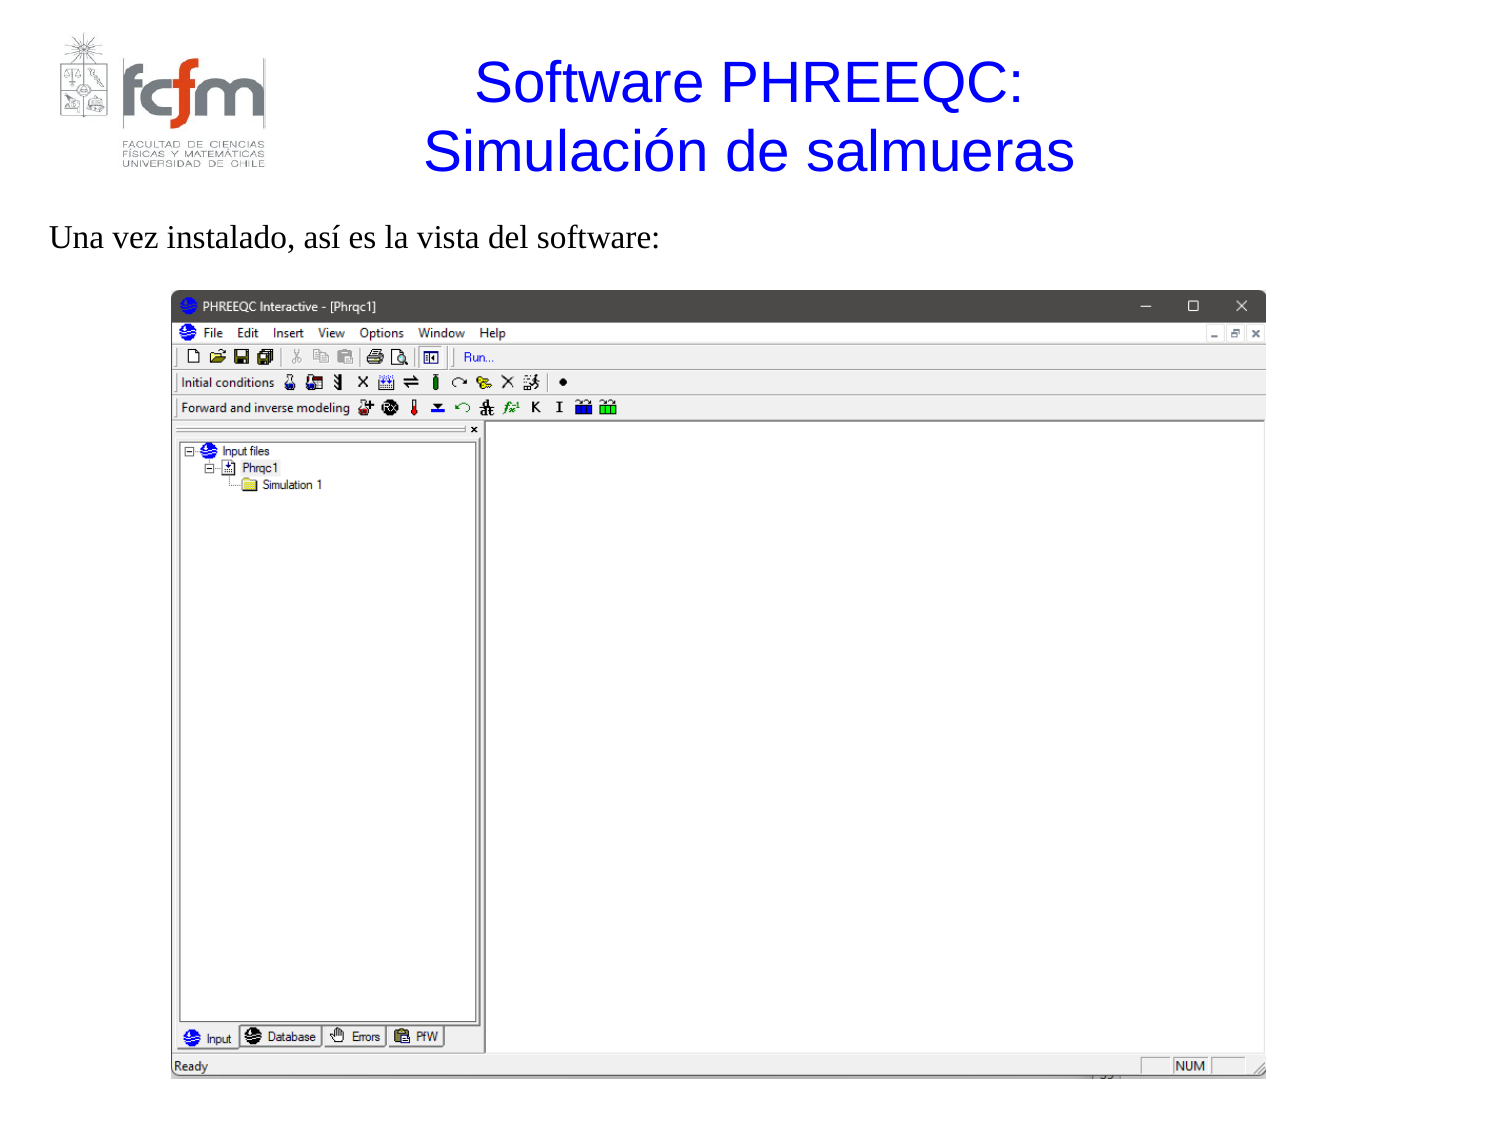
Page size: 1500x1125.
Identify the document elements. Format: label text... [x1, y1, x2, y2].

picture [170, 290, 1266, 1080]
text_box Una vez instalado, así es la vista del software: [34, 208, 677, 263]
text_box Software PHREEQC: Simulación de salmueras [304, 19, 1196, 209]
